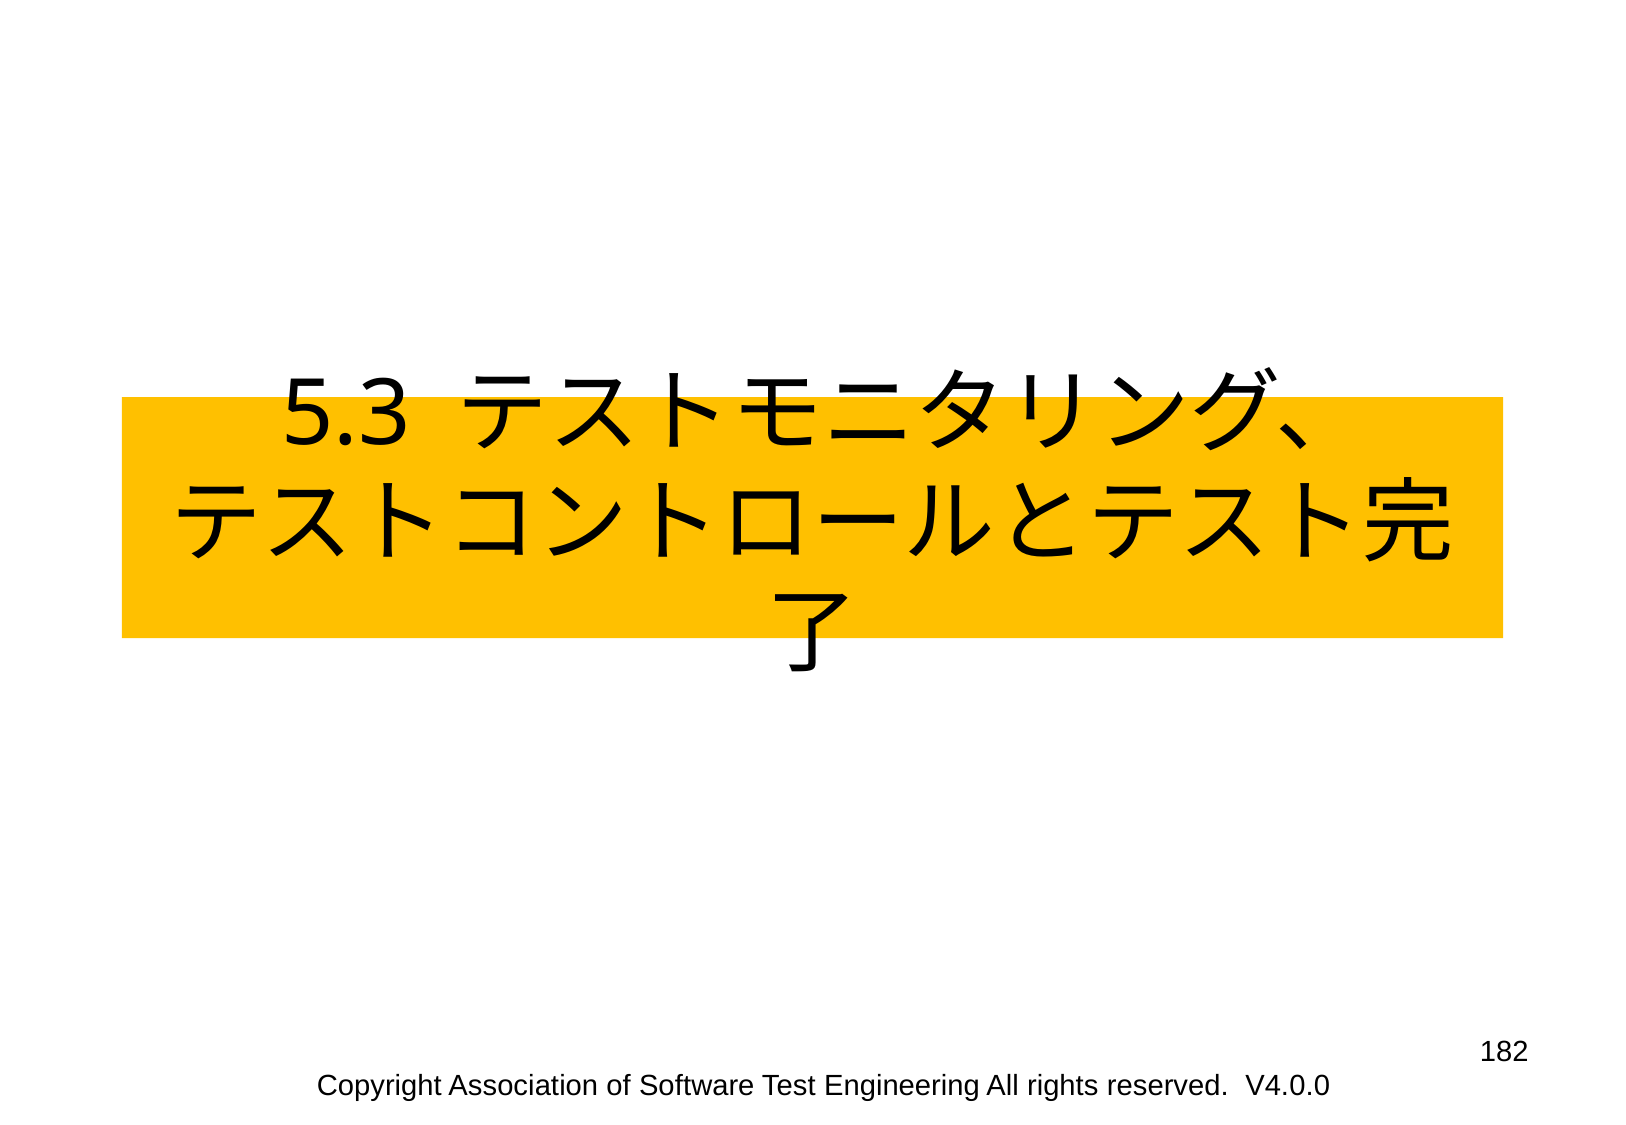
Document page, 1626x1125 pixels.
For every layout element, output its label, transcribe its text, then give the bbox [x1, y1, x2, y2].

footer Copyright Association of Software Test Engineering All rights reserved. V4.0.0 [233, 1058, 1415, 1103]
slide_number ‹#› [1164, 1024, 1544, 1103]
text_box 5.3 テストモニタリング、 テストコントロールとテスト完了 [121, 397, 1504, 639]
